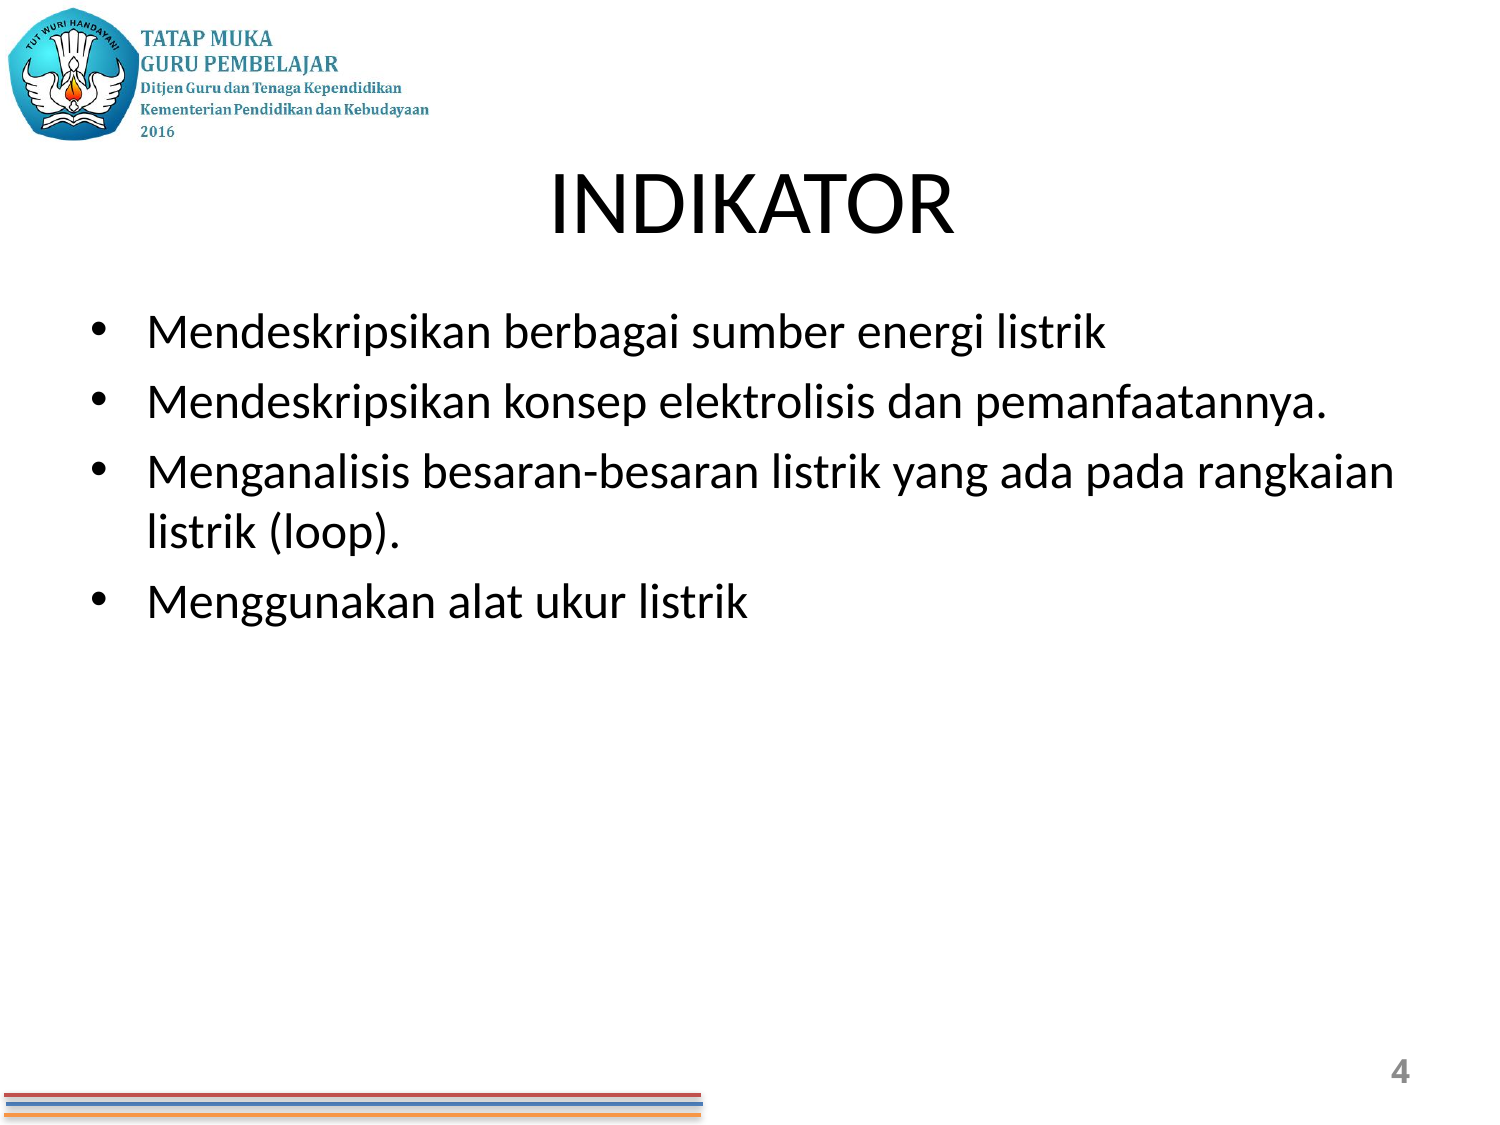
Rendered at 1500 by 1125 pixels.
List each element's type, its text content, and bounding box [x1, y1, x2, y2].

title INDIKATOR [77, 103, 1428, 291]
list Mendeskripsikan berbagai sumber energi listrik Mendeskripsikan konsep elektrolisis dan pemanfaatannya. Menganalisis besaran-besaran listrik yang ada pada rangkaian listrik (loop). Menggunakan alat ukur listrik [75, 290, 1425, 1005]
picture [64, 132, 77, 136]
picture [5, 0, 441, 149]
slide_number 4 [1074, 1042, 1425, 1103]
